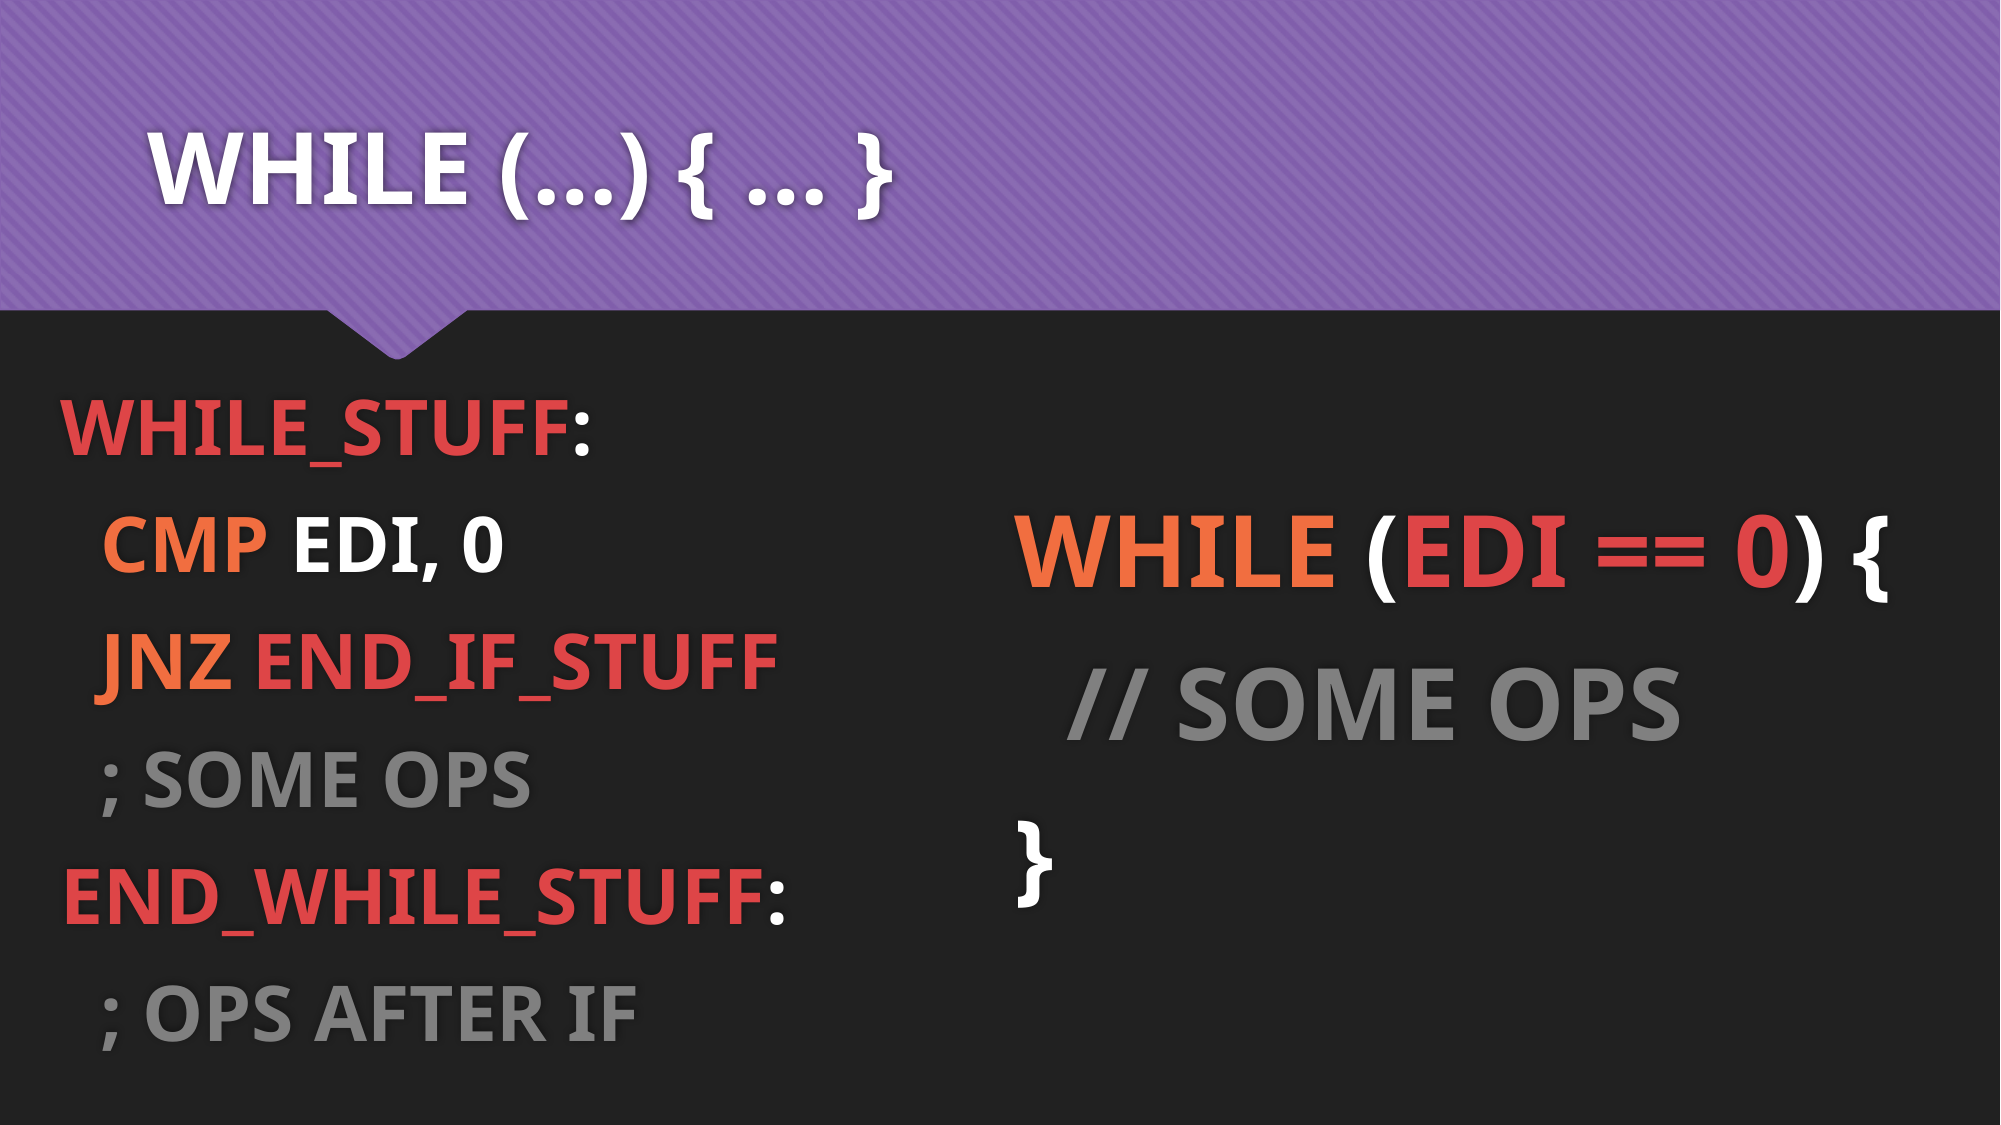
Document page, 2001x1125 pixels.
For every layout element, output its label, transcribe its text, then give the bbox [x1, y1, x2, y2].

text_box WHILE_STUFF: CMP EDI, 0 JNZ END_IF_STUFF ; SOME OPS END_WHILE_STUFF: ; OPS AFTER IF [45, 369, 1000, 1065]
text_box WHILE (EDI == 0) { // SOME OPS } [999, 352, 1955, 1048]
title WHILE (…) { … } [132, 73, 1868, 233]
